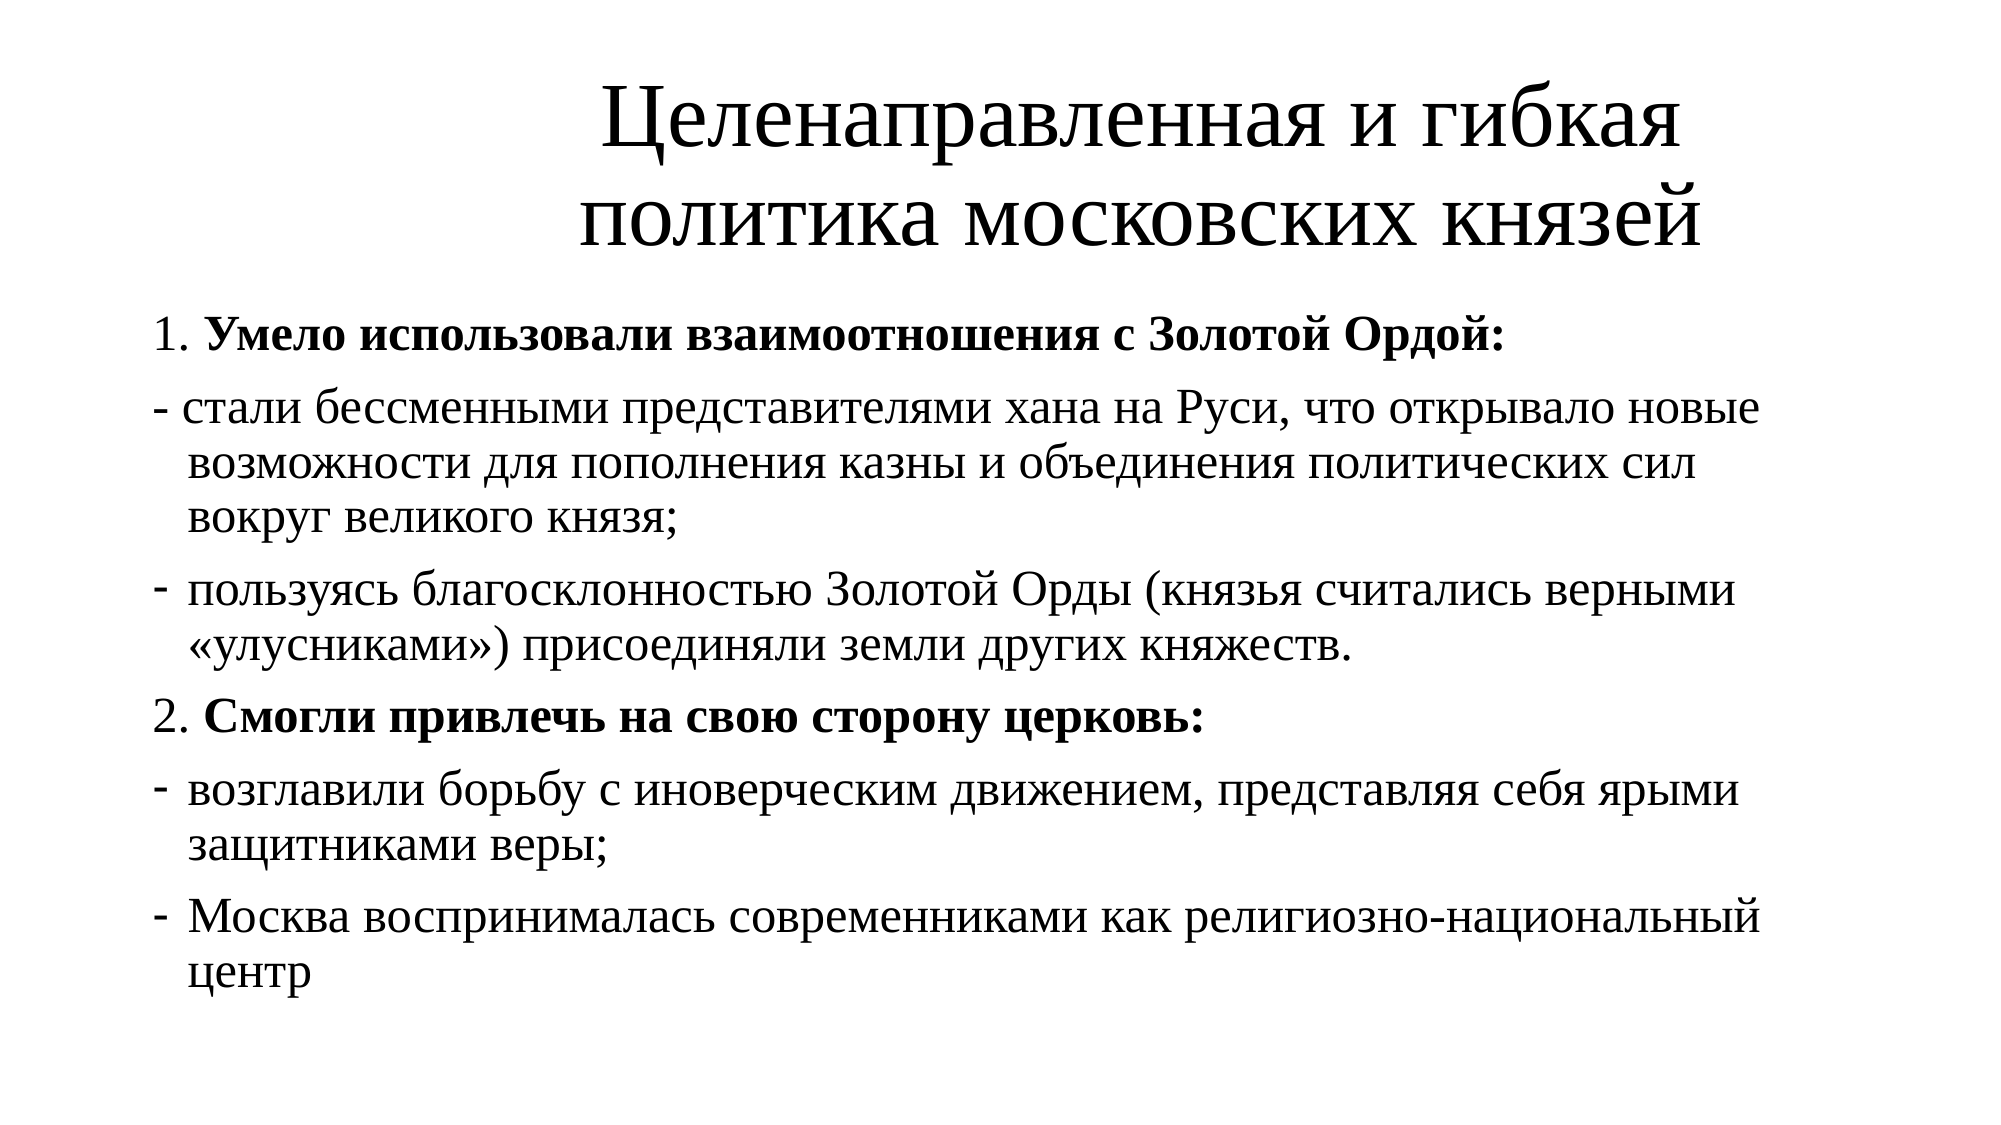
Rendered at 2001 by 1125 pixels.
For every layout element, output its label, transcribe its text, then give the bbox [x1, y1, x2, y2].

list 1. Умело использовали взаимоотношения с Золотой Ордой: - стали бессменными представителями хана на Руси, что открывало новые возможности для пополнения казны и объединения политических сил вокруг великого князя; пользуясь благосклонностью Золотой Орды (князья считались верными «улусниками») присоединяли земли других княжеств. 2. Смогли привлечь на свою сторону церковь: возглавили борьбу с иноверческим движением, представляя себя ярыми защитниками веры; Москва воспринималась современниками как религиозно-национальный центр [137, 299, 1863, 1014]
title Целенаправленная и гибкая политика московских князей [421, 54, 1863, 278]
